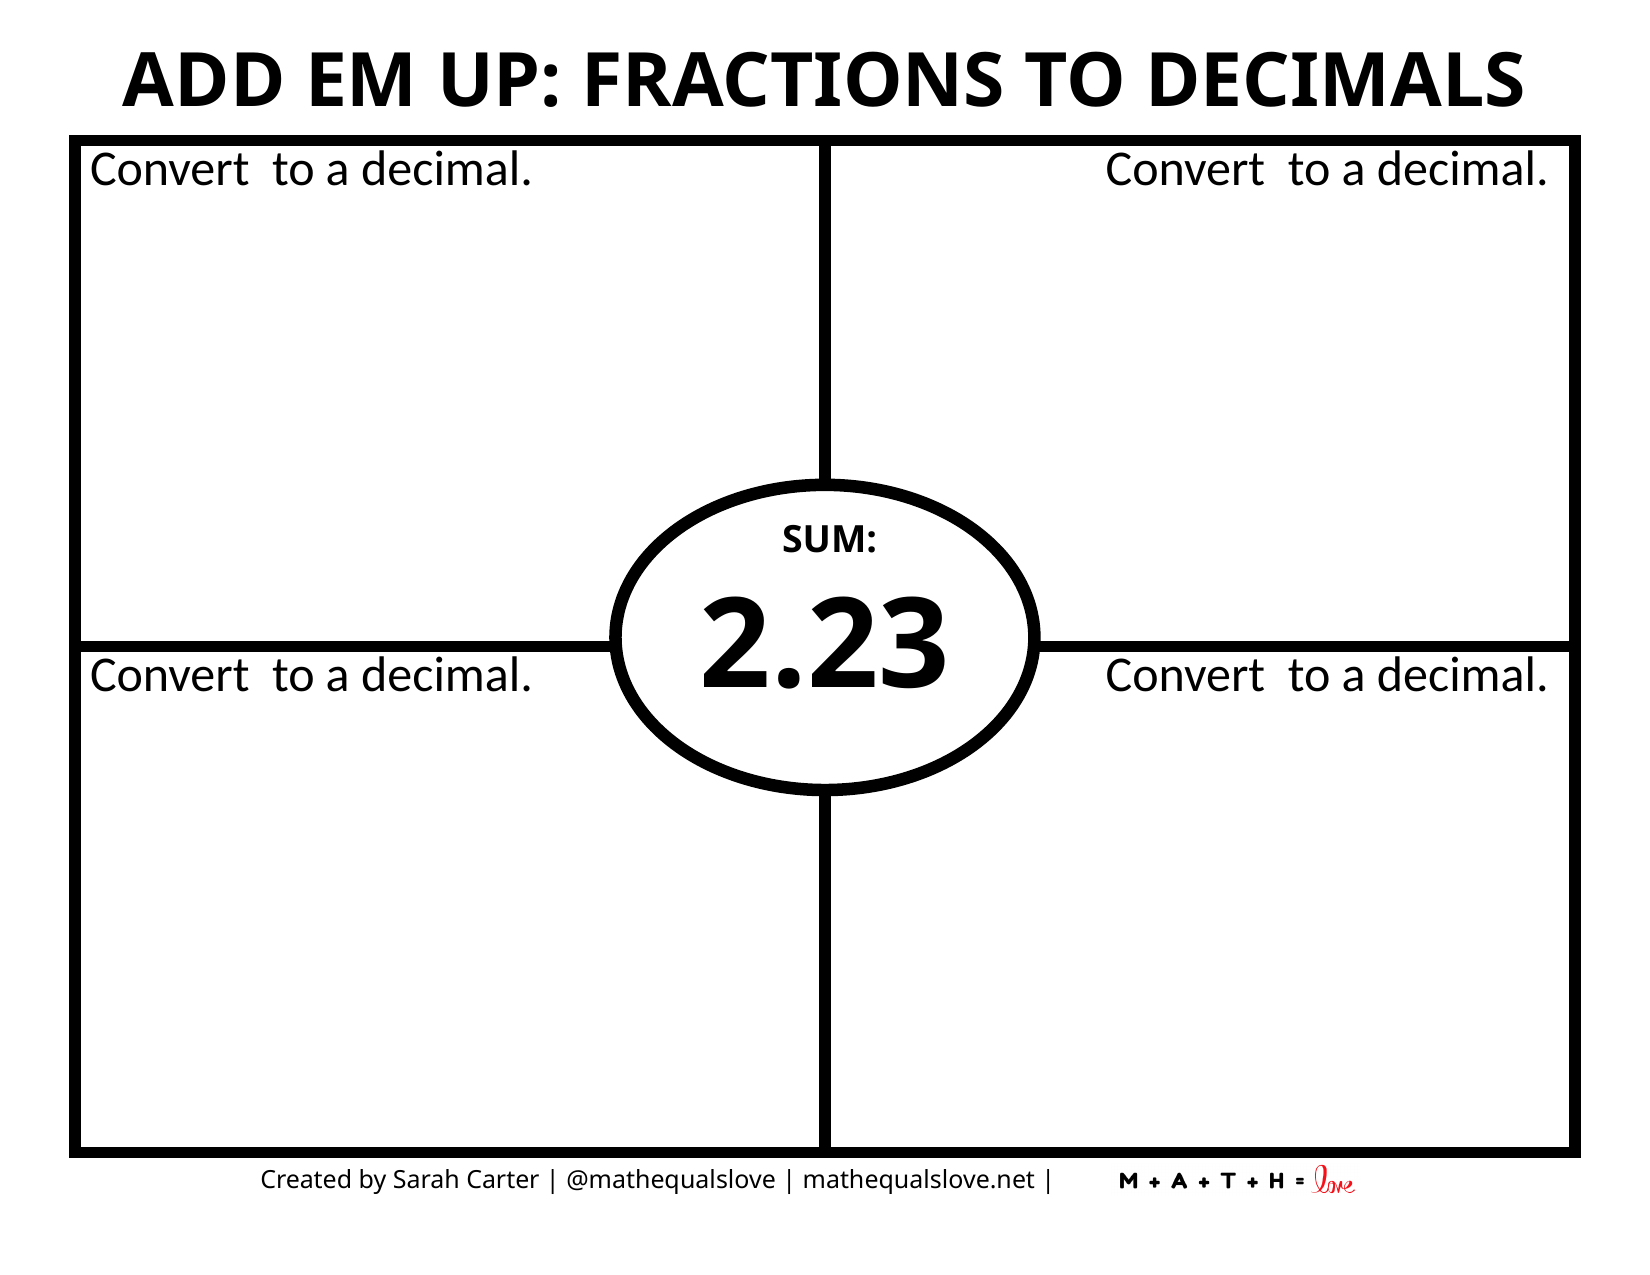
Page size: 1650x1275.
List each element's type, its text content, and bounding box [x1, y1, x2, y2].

text_box Created by Sarah Carter | @mathequalslove | mathequalslove.net | [245, 1156, 1650, 1201]
text_box SUM: [767, 507, 911, 568]
text_box ADD EM UP: FRACTIONS TO DECIMALS [74, 24, 1575, 130]
picture [1111, 1163, 1361, 1196]
text_box 2.23 [614, 483, 1036, 792]
